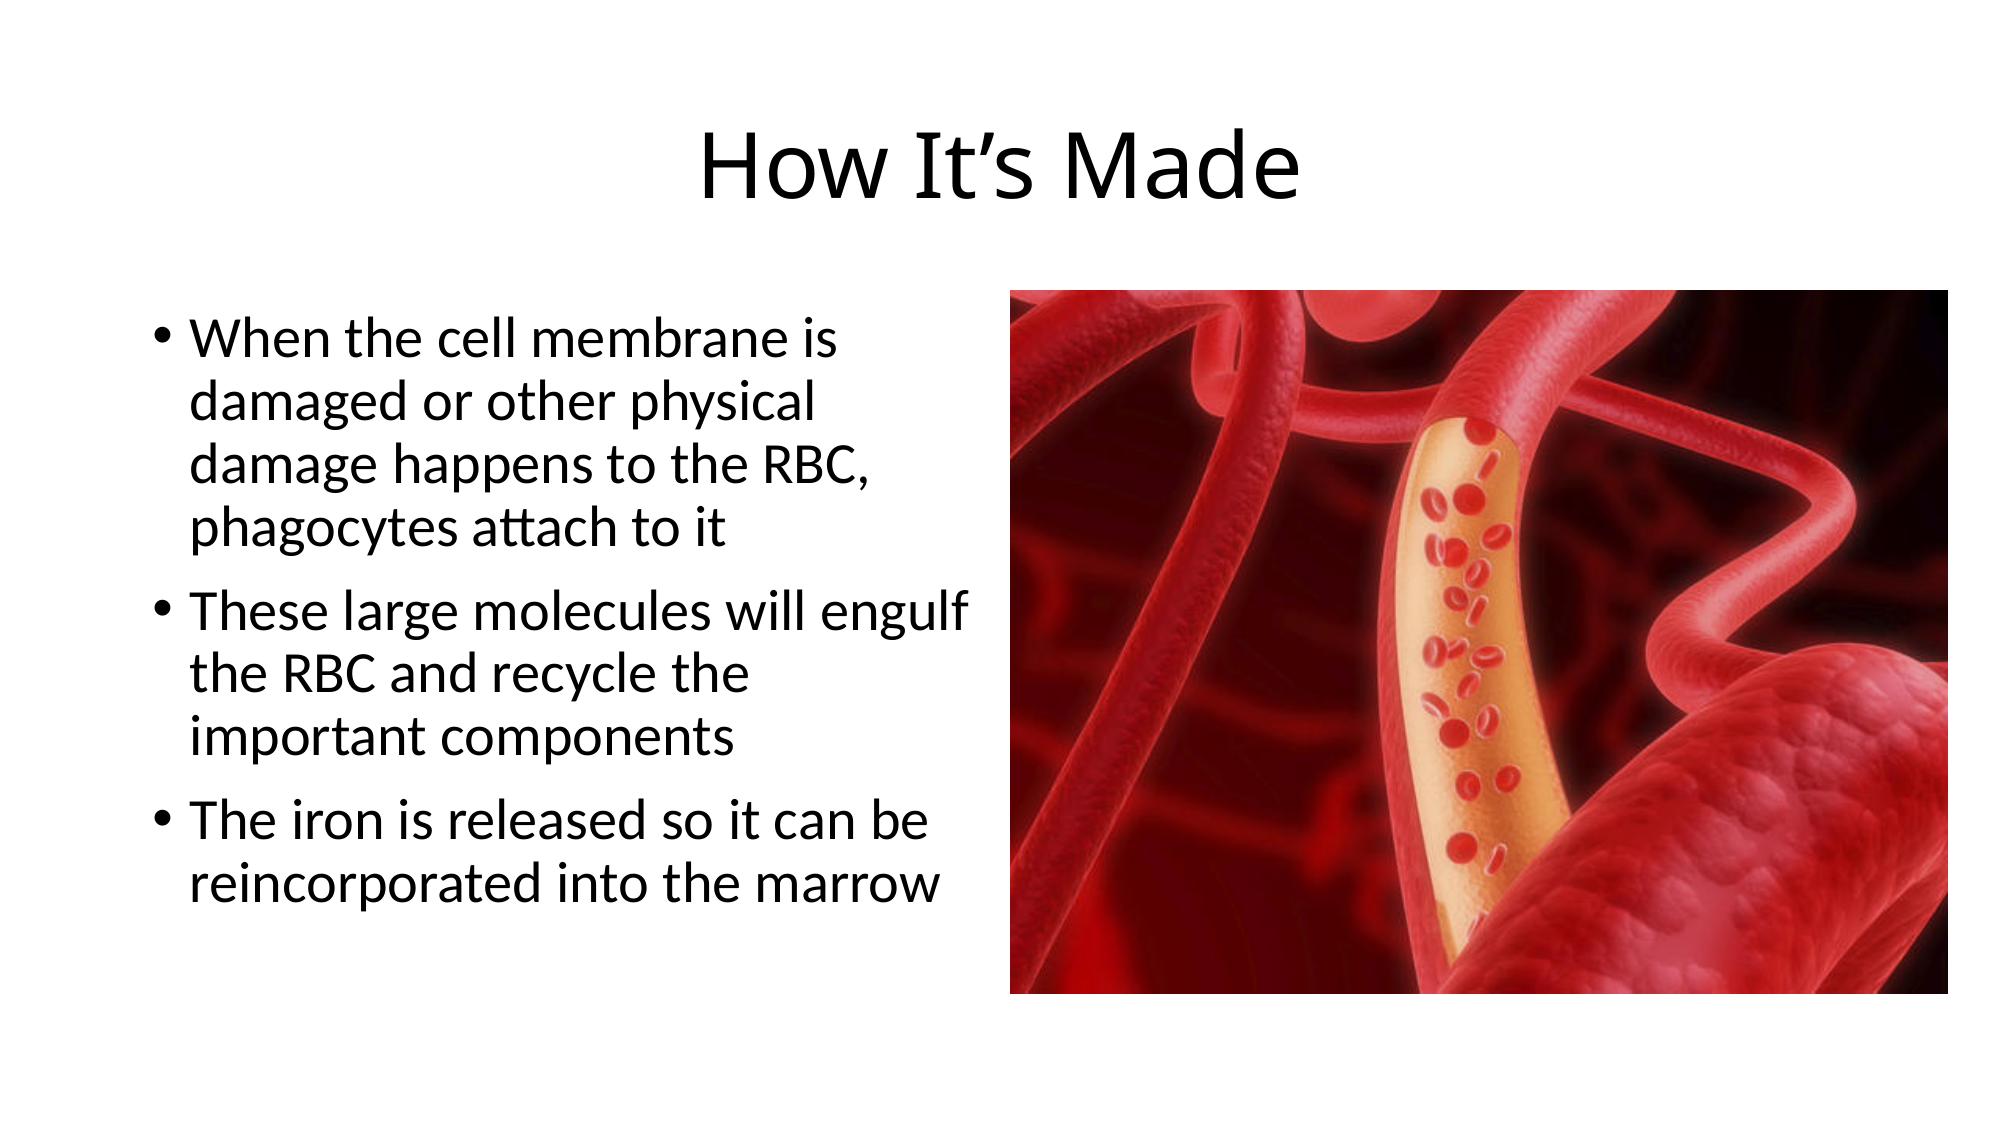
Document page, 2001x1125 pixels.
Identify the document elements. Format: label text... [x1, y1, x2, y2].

list When the cell membrane is damaged or other physical damage happens to the RBC, phagocytes attach to it These large molecules will engulf the RBC and recycle the important components The iron is released so it can be reincorporated into the marrow [137, 299, 988, 1014]
picture [1010, 290, 1948, 994]
title How It’s Made [137, 59, 1863, 278]
